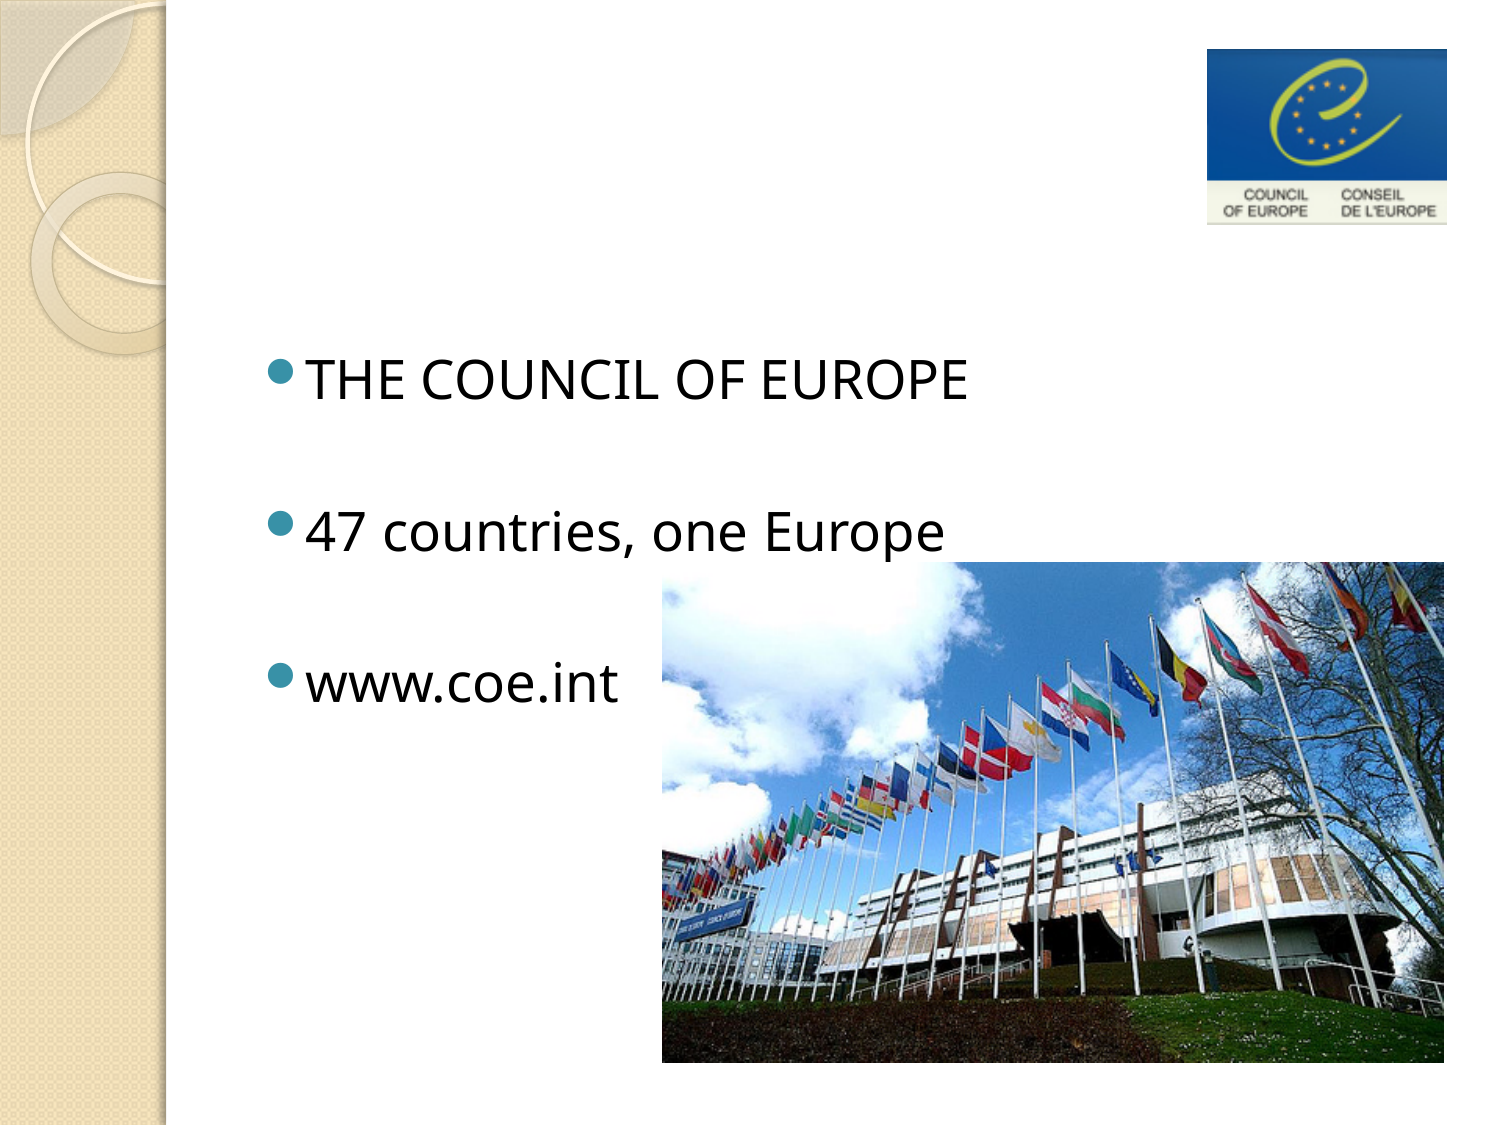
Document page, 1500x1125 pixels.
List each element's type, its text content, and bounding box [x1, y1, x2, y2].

picture [1206, 49, 1447, 226]
picture [662, 562, 1444, 1063]
list THE COUNCIL OF EUROPE 47 countries, one Europe www.coe.int [237, 337, 1468, 725]
